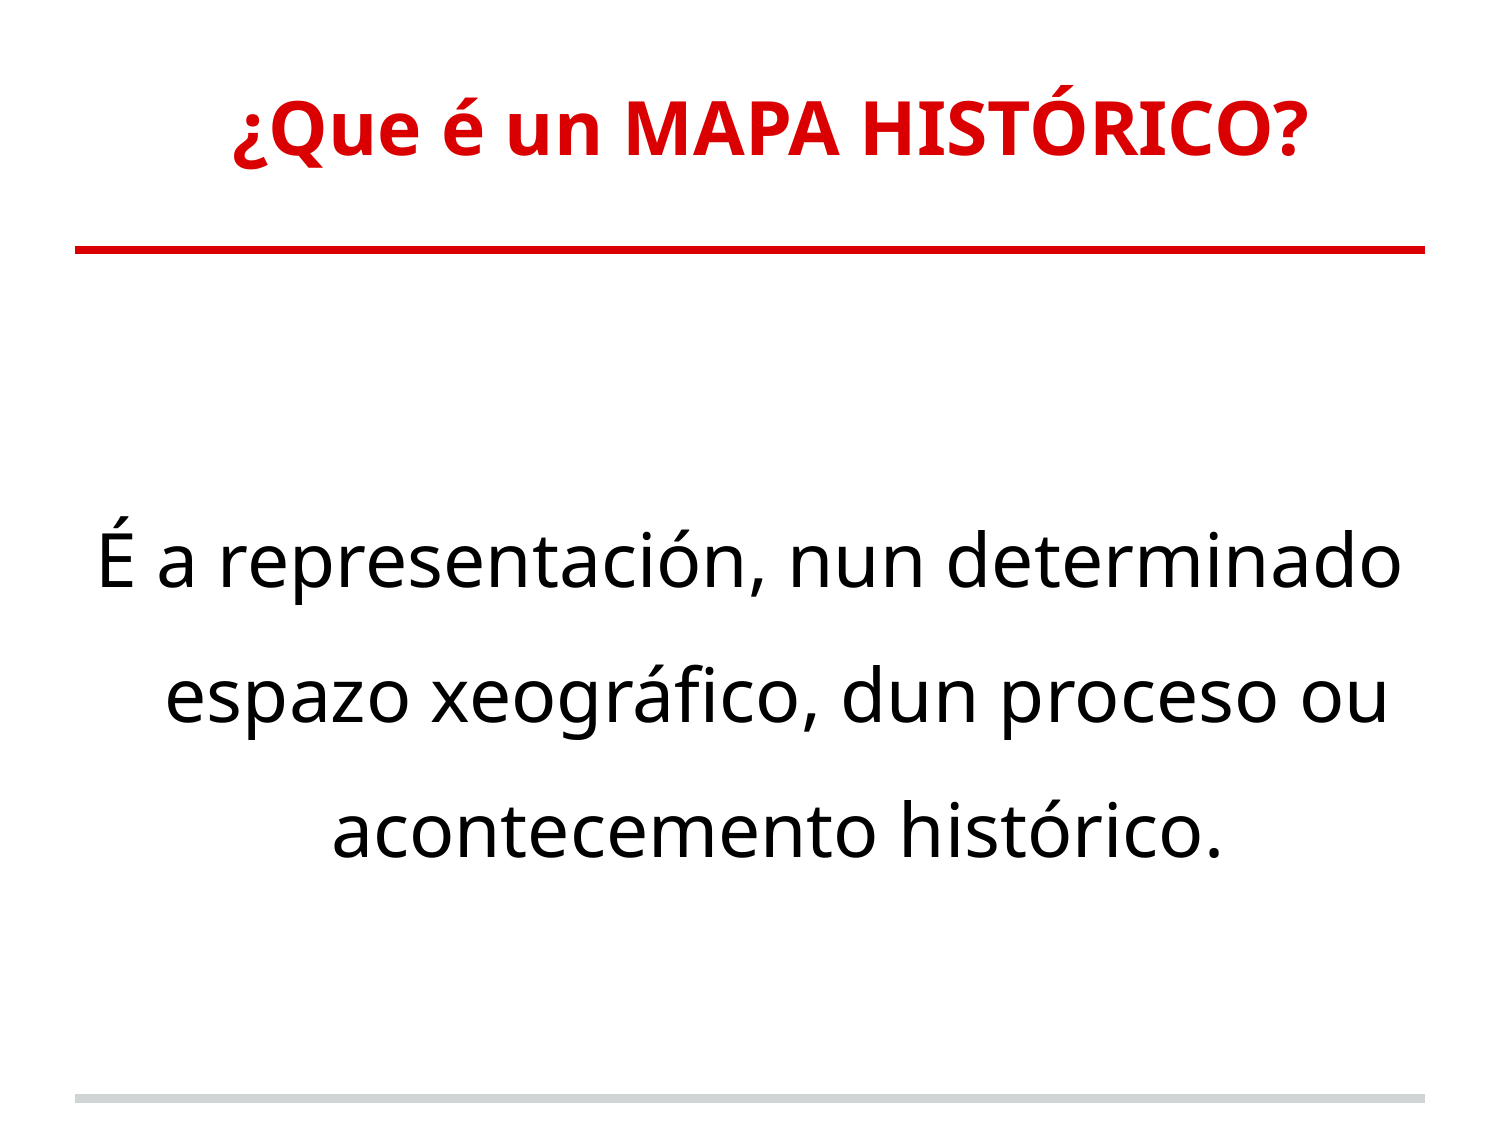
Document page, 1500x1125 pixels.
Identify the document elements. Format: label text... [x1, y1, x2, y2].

title ¿Que é un MAPA HISTÓRICO? [0, 46, 1500, 186]
list É a representación, nun determinado espazo xeográfico, dun proceso ou acontecemento histórico. [75, 262, 1425, 1078]
